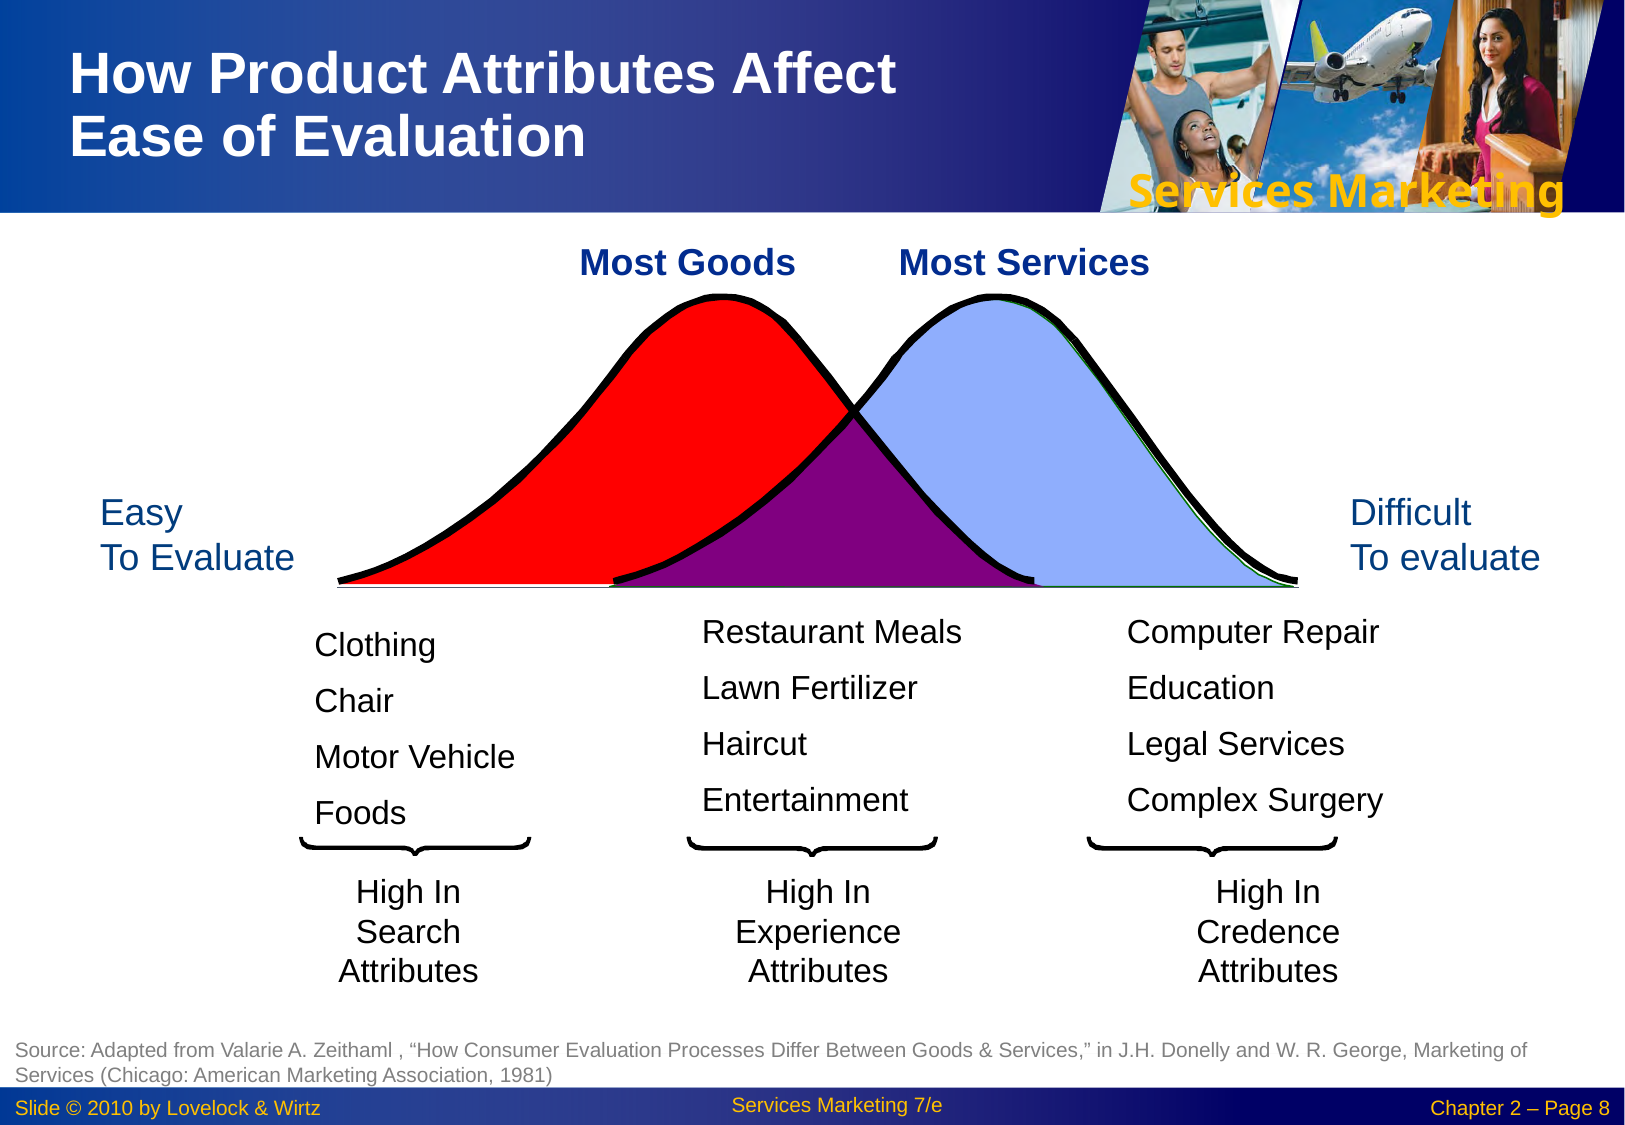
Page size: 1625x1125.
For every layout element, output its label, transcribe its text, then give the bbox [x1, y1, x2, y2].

text_box Source: Adapted from Valarie A. Zeithaml , “How Consumer Evaluation Processes Differ Between Goods & Services,” in J.H. Donelly and W. R. George, Marketing of Services (Chicago: American Marketing Association, 1981) [0, 1029, 1550, 1124]
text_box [1111, 587, 1413, 1000]
picture [1546, 187, 1556, 202]
picture [1219, 0, 1604, 213]
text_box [686, 587, 988, 1000]
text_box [0, 237, 1549, 1001]
text_box How Product Attributes Affect Ease of Evaluation [54, 0, 1219, 213]
